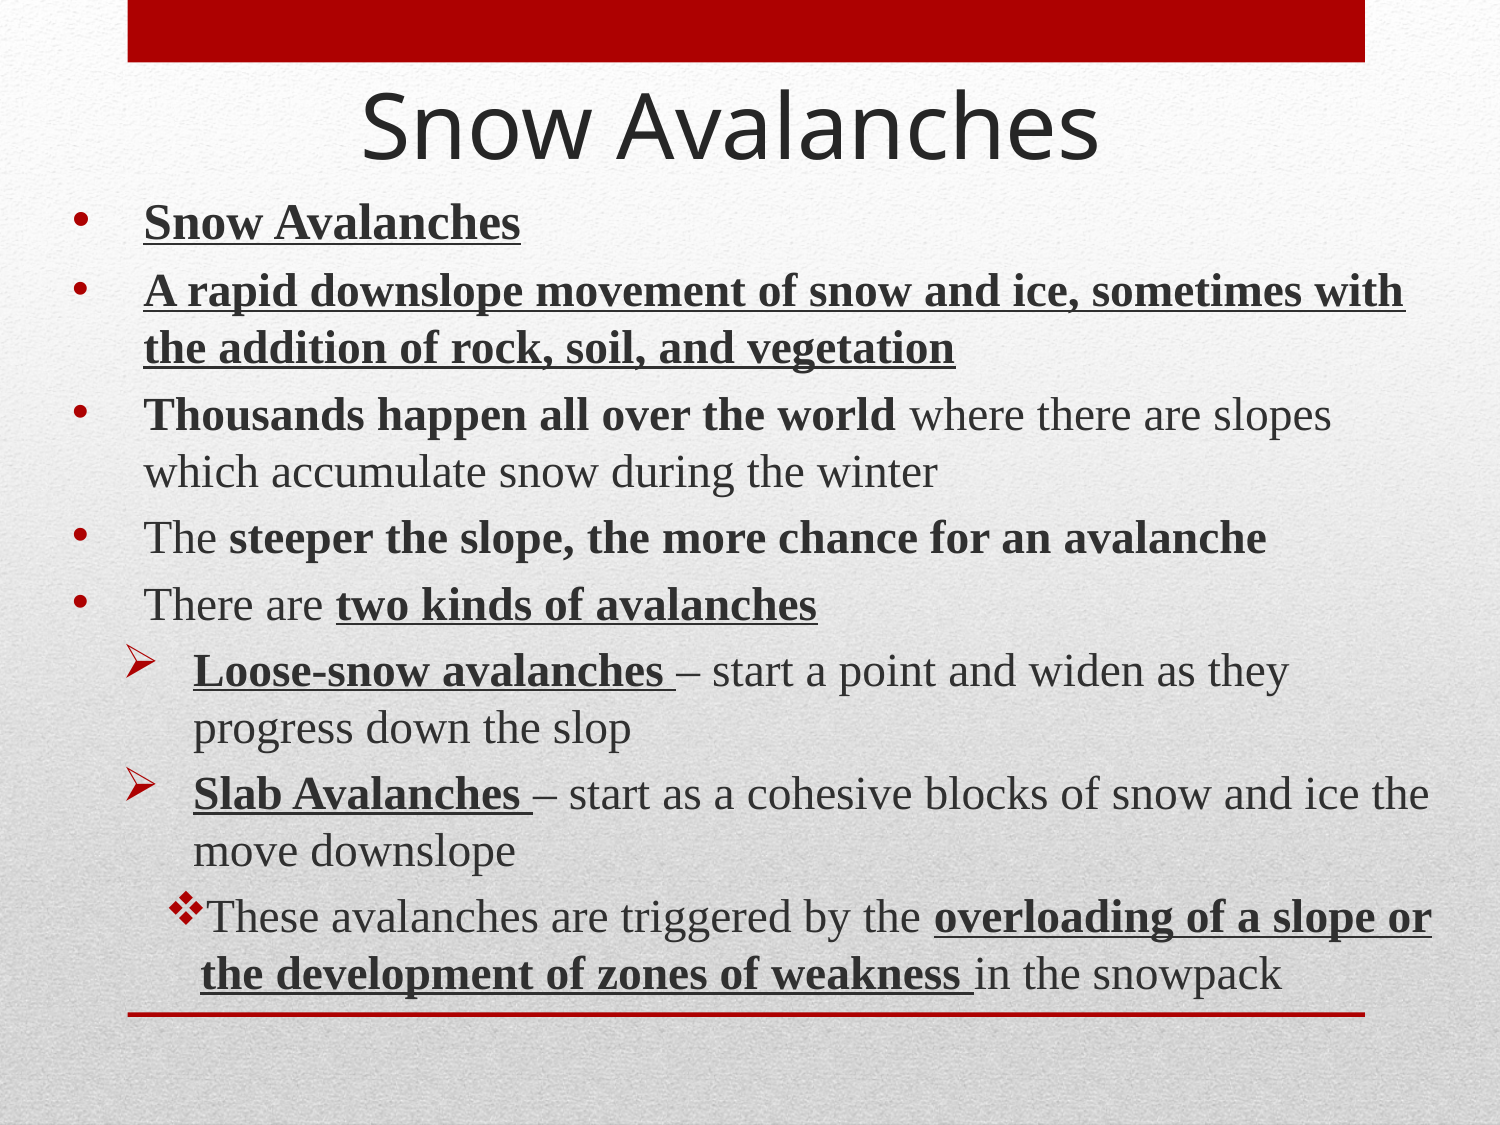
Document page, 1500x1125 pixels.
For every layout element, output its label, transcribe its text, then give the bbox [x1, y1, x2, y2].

list Snow Avalanches A rapid downslope movement of snow and ice, sometimes with the addition of rock, soil, and vegetation Thousands happen all over the world where there are slopes which accumulate snow during the winter The steeper the slope, the more chance for an avalanche There are two kinds of avalanches Loose-snow avalanches – start a point and widen as they progress down the slop Slab Avalanches – start as a cohesive blocks of snow and ice the move downslope These avalanches are triggered by the overloading of a slope or the development of zones of weakness in the snowpack [50, 174, 1463, 1013]
title Snow Avalanches [24, 0, 1438, 186]
